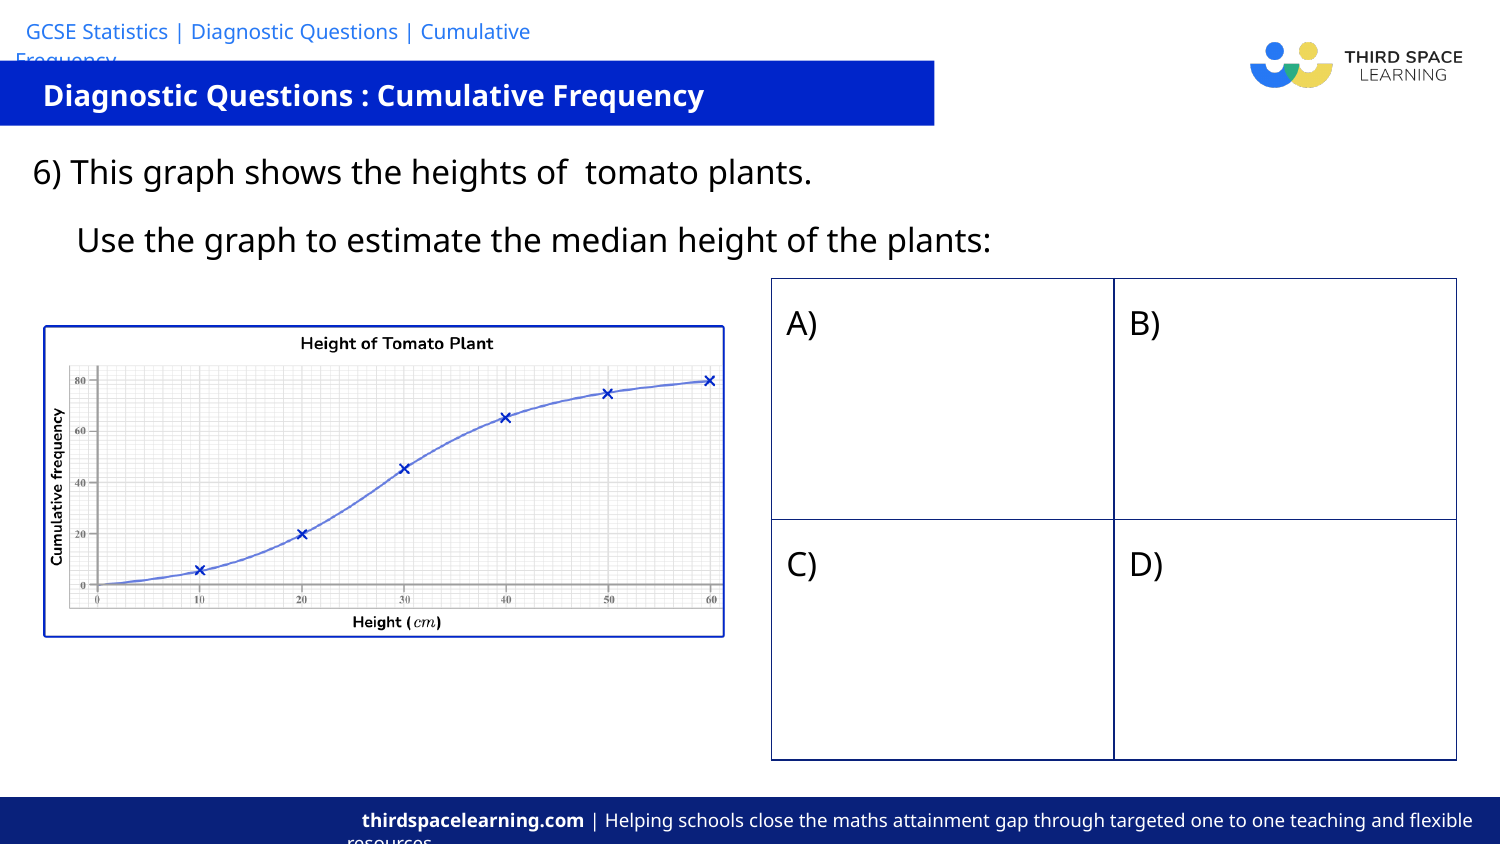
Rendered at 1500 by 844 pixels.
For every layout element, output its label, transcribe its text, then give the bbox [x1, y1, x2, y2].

picture [42, 325, 725, 638]
text_box Diagnostic Questions : Cumulative Frequency [27, 61, 833, 127]
picture [1250, 33, 1465, 99]
